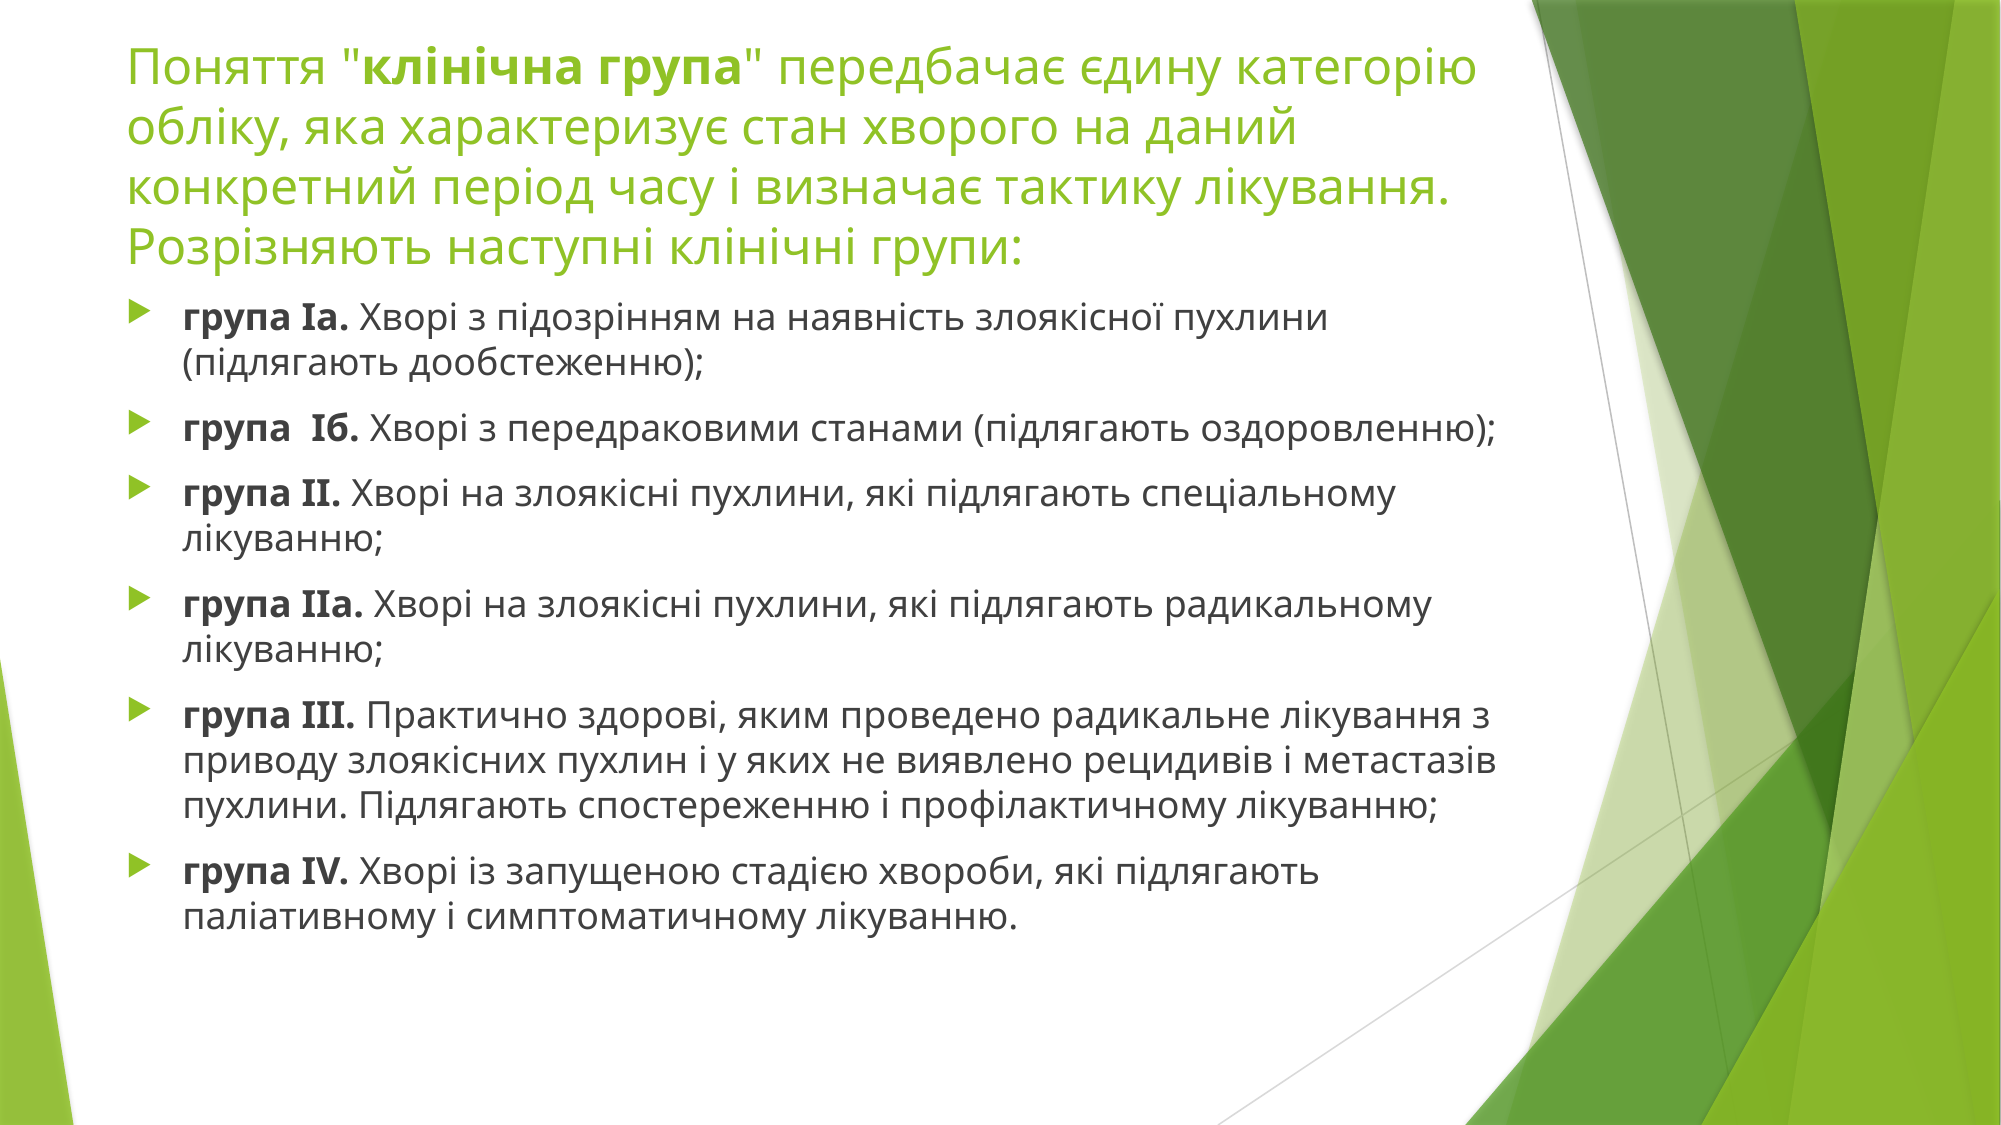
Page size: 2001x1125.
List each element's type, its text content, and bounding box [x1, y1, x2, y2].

list група Іа. Хворі з підозрінням на наявність злоякісної пухлини (підлягають дообстеженню); група Іб. Хворі з передраковими станами (підлягають оздоровленню); група ІІ. Хворі на злоякісні пухлини, які підлягають спеціальному лікуванню; група ІІа. Хворі на злоякісні пухлини, які підлягають радикальному лікуванню; група ІІІ. Практично здорові, яким проведено радикальне лікування з приводу злоякісних пухлин і у яких не виявлено рецидивів і метастазів пухлини. Підлягають спостереженню і профілактичному лікуванню; група ІV. Хворі із запущеною стадією хвороби, які підлягають паліативному і симптоматичному лікуванню. [111, 285, 1522, 1055]
title Поняття "клінічна група" передбачає єдину категорію обліку, яка характеризує стан хворого на даний конкретний період часу і визначає тактику лікування. Розрізняють наступні клінічні групи: [111, 27, 1522, 285]
